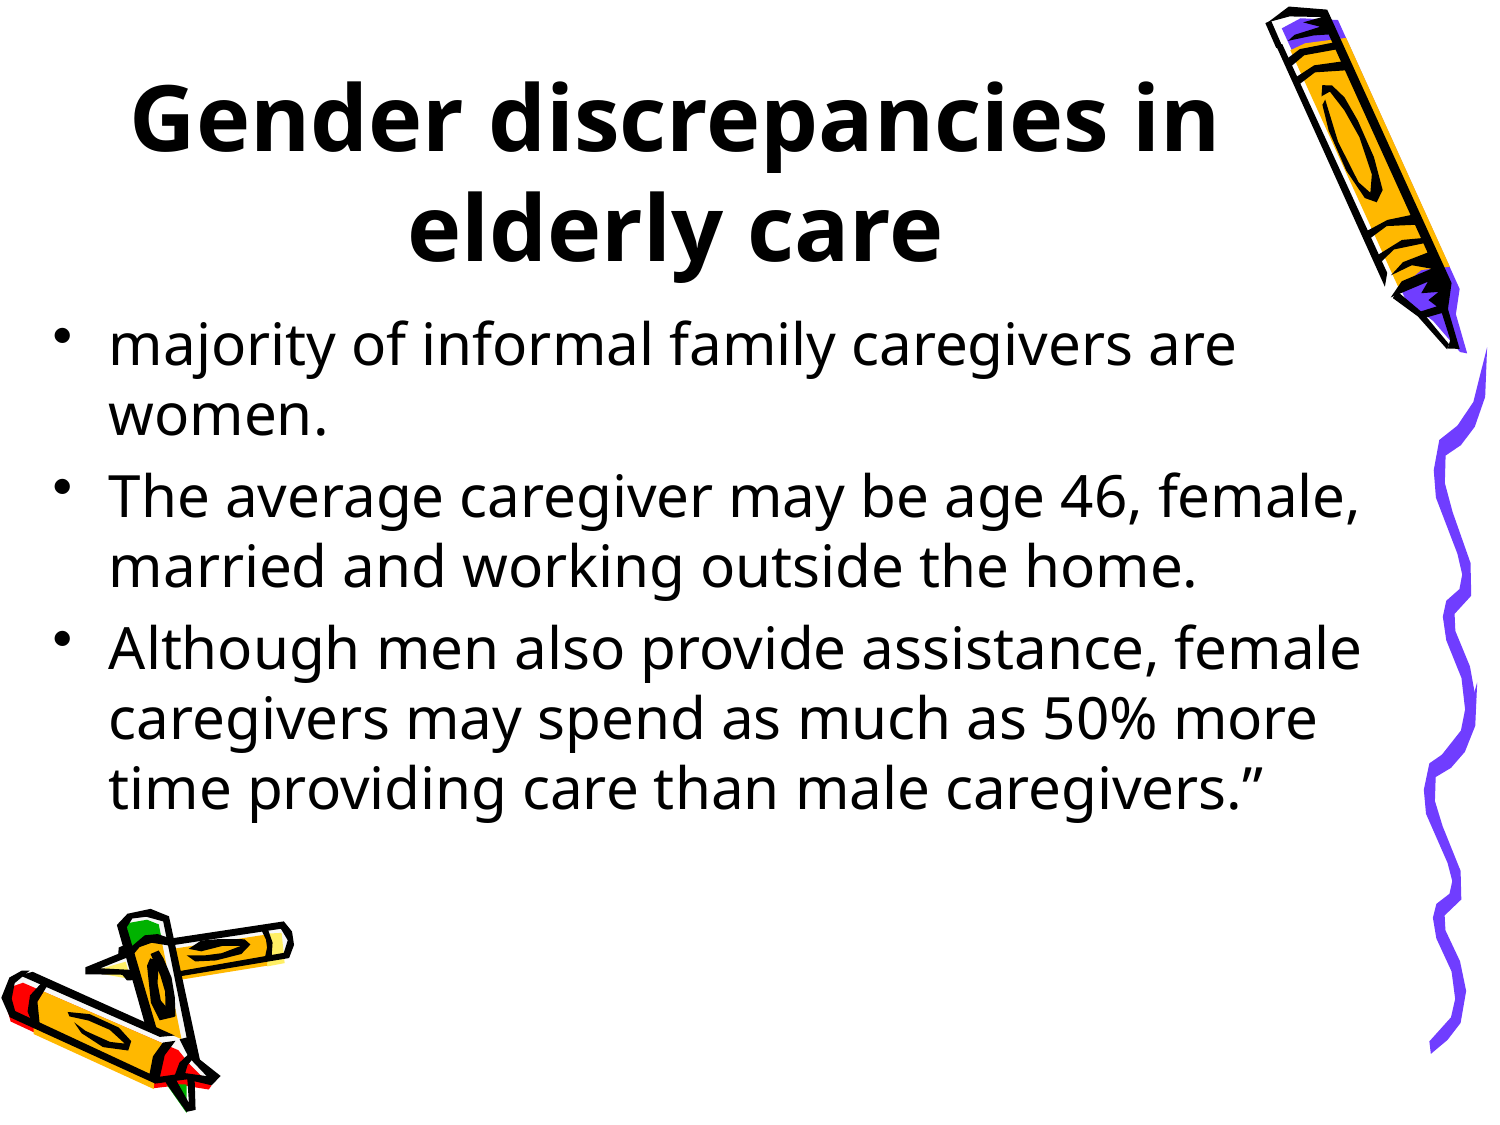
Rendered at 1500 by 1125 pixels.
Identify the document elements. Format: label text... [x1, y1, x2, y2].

title Gender discrepancies in elderly care [112, 24, 1240, 288]
list majority of informal family caregivers are women. The average caregiver may be age 46, female, married and working outside the home. Although men also provide assistance, female caregivers may spend as much as 50% more time providing care than male caregivers.” [37, 299, 1451, 1088]
